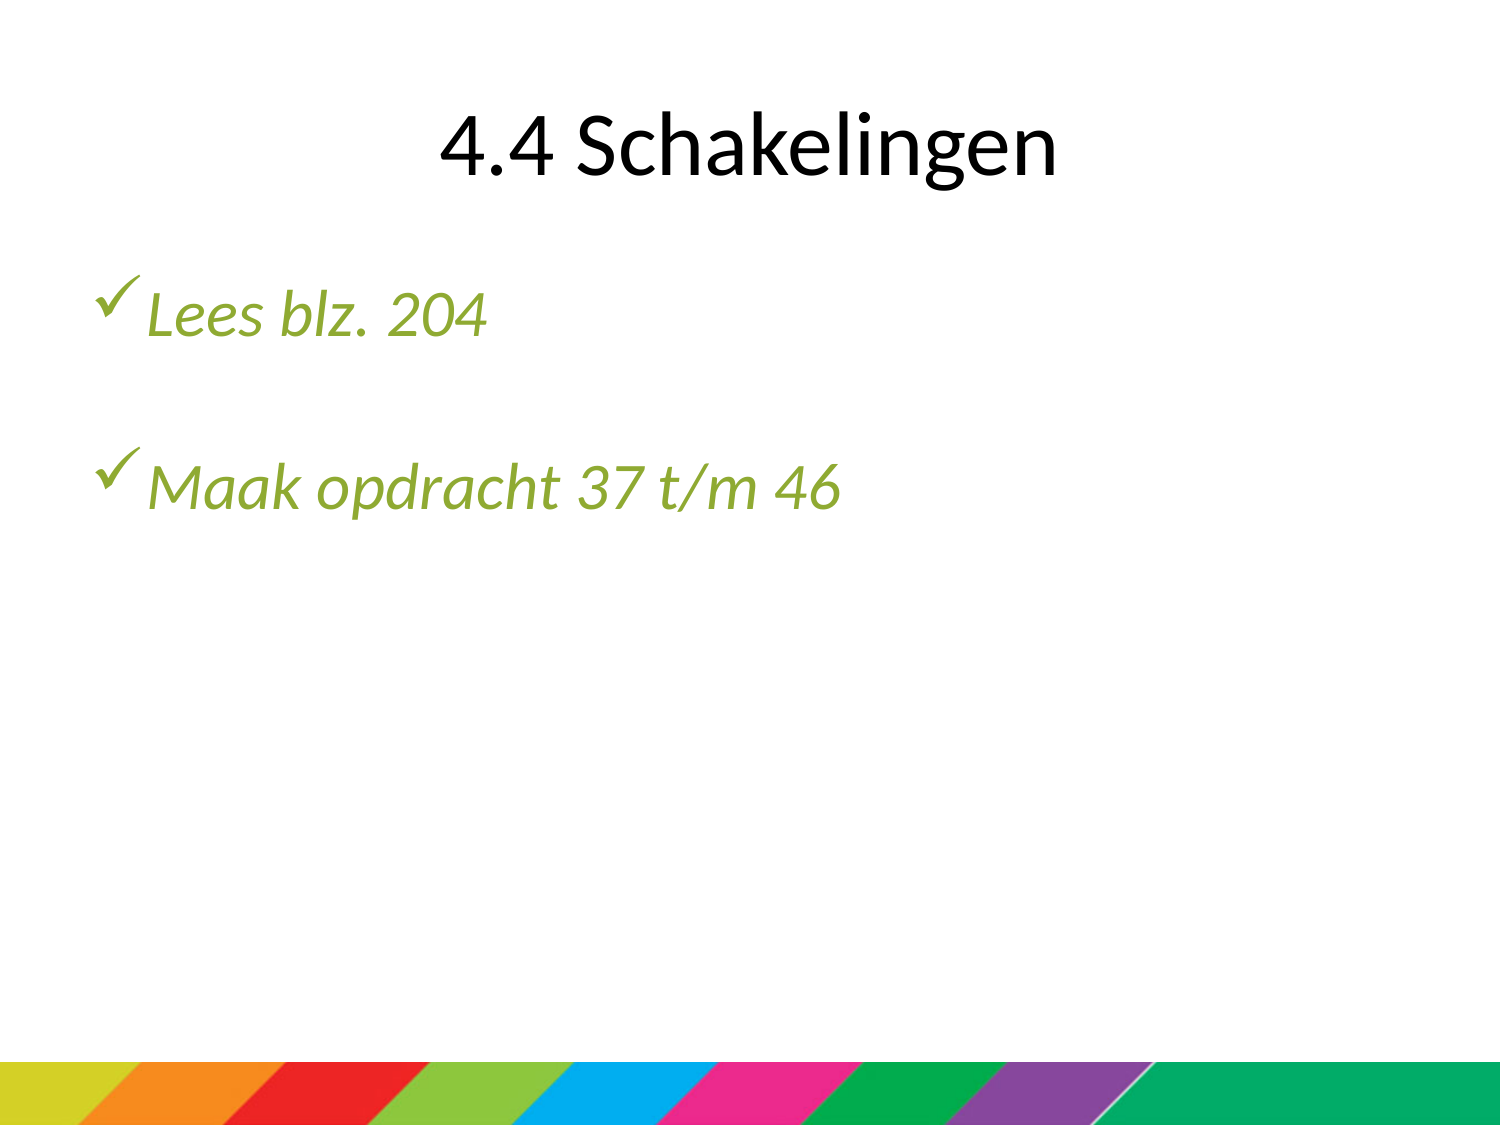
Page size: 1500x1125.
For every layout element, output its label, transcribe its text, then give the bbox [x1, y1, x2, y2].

picture [656, 1062, 1500, 1125]
list Lees blz. 204 Maak opdracht 37 t/m 46 [75, 262, 1425, 1005]
title 4.4 Schakelingen [75, 45, 1425, 233]
picture [0, 1062, 574, 1125]
